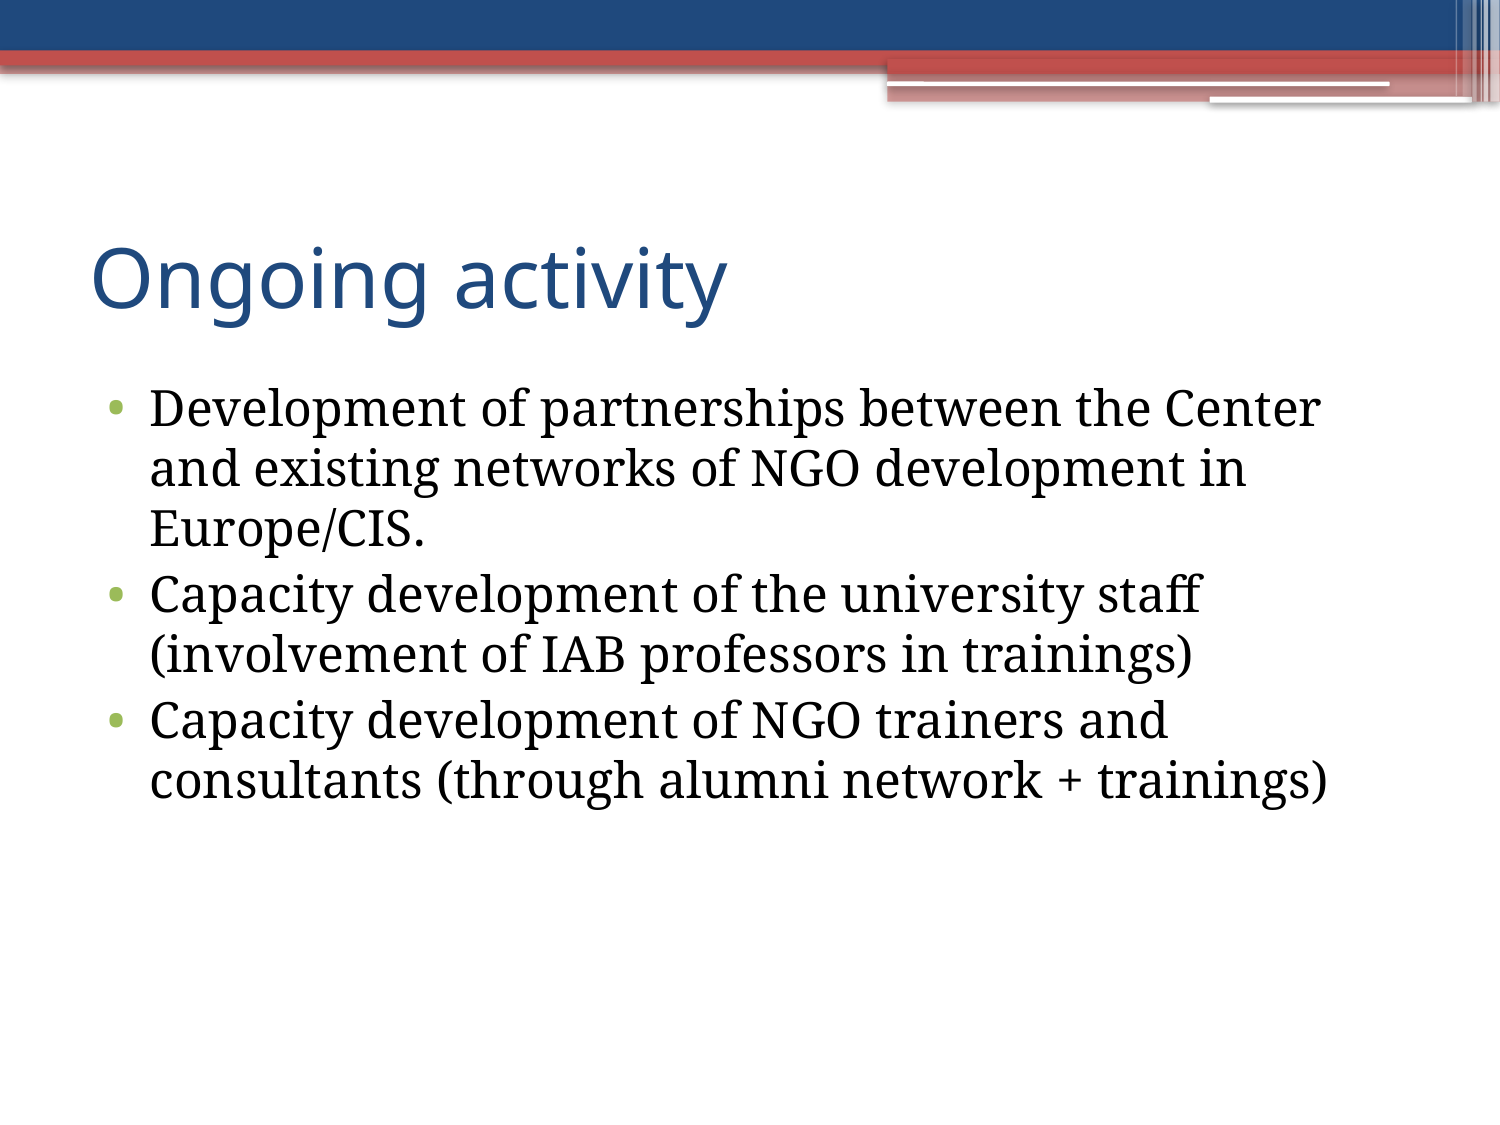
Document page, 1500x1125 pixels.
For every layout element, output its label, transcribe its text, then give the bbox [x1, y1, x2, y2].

list Development of partnerships between the Center and existing networks of NGO development in Europe/CIS. Capacity development of the university staff (involvement of IAB professors in trainings) Capacity development of NGO trainers and consultants (through alumni network + trainings) [75, 368, 1425, 1079]
title Ongoing activity [75, 187, 1425, 363]
